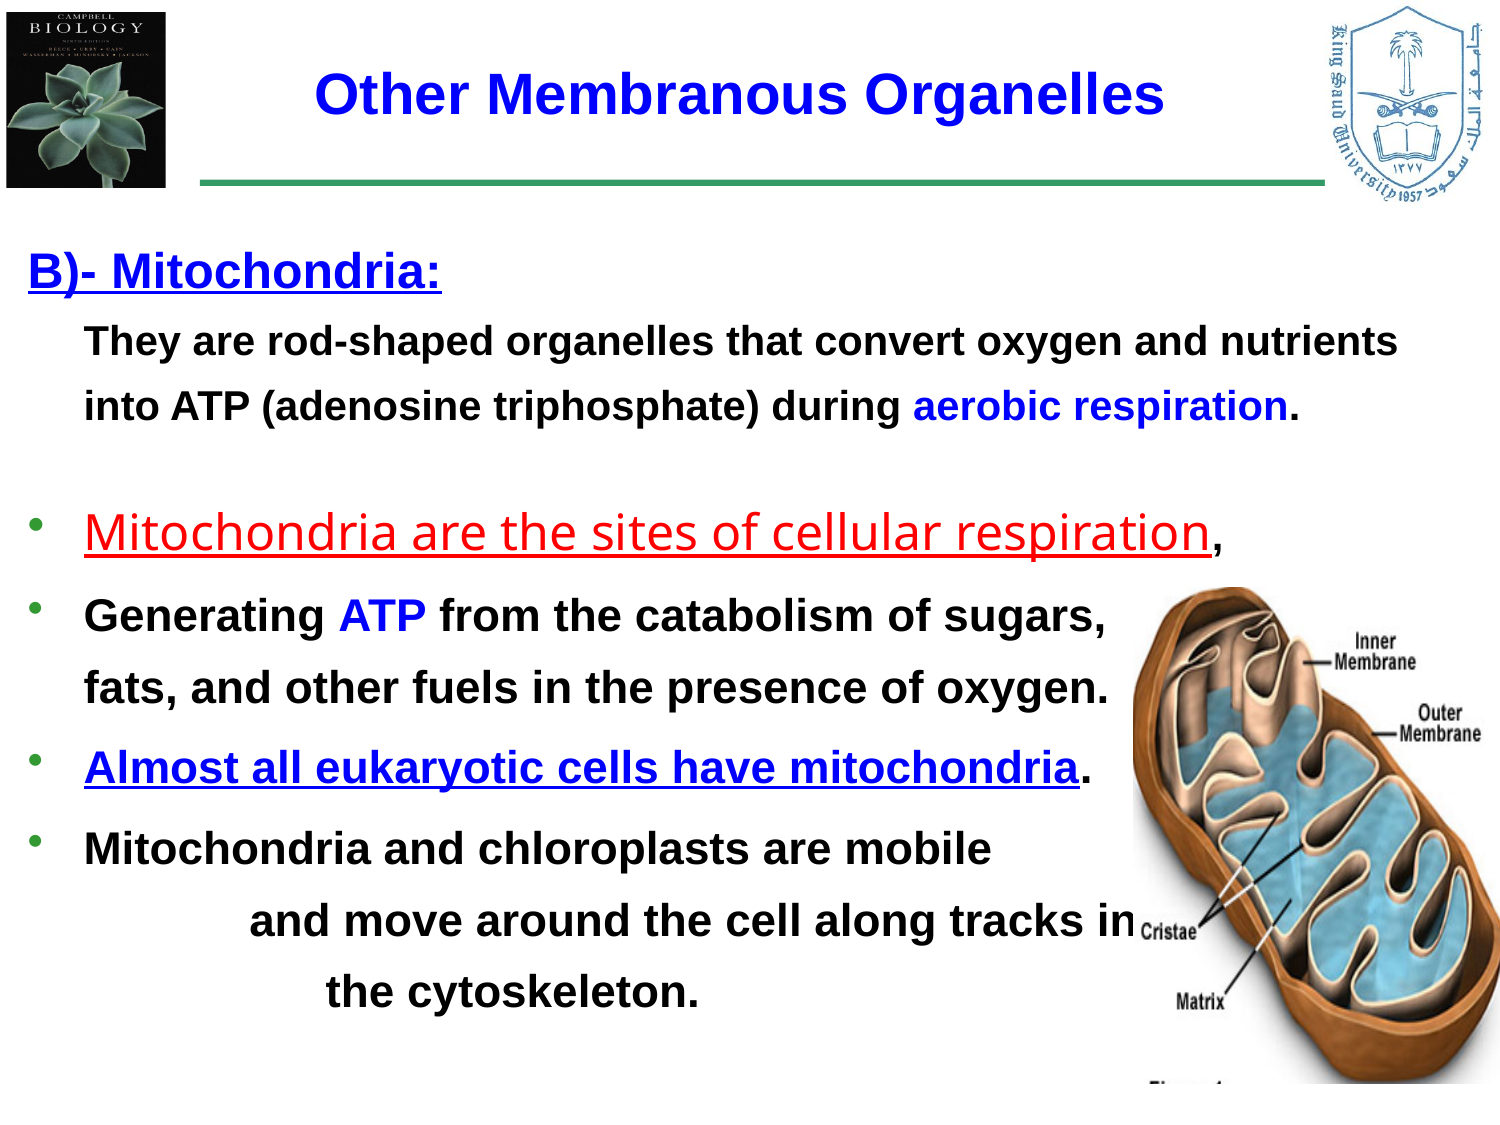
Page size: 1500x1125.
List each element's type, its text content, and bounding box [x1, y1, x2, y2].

picture [1132, 587, 1500, 1085]
list B)- Mitochondria: They are rod-shaped organelles that convert oxygen and nutrients into ATP (adenosine triphosphate) during aerobic respiration. Mitochondria are the sites of cellular respiration, Generating ATP from the catabolism of sugars, fats, and other fuels in the presence of oxygen. Almost all eukaryotic cells have mitochondria. Mitochondria and chloroplasts are mobile and move around the cell along tracks in the cytoskeleton. [12, 216, 1438, 1025]
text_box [5, 0, 1488, 209]
